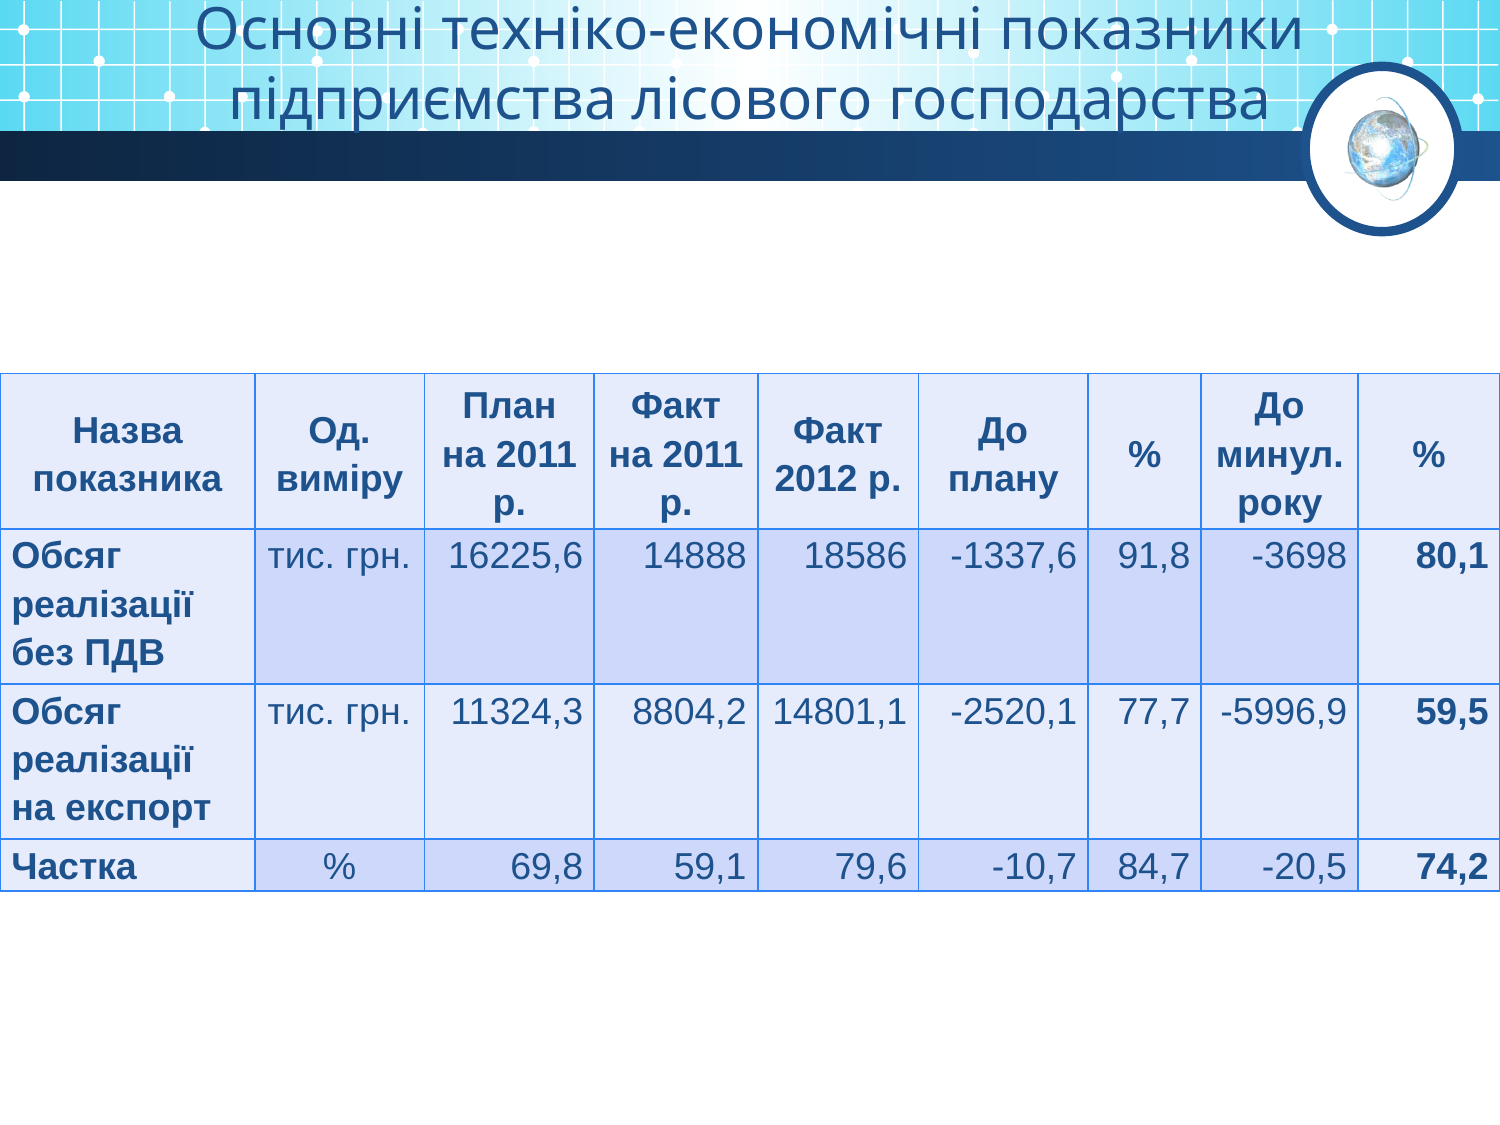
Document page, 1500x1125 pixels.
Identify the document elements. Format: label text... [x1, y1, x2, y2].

table_header % [1089, 374, 1200, 528]
table_cell 80,1 [1359, 530, 1499, 683]
table_cell тис. грн. [256, 530, 424, 683]
table_cell 11324,3 [425, 685, 593, 838]
table_header Факт 2012 р. [759, 374, 918, 528]
table_cell 69,8 [425, 840, 593, 890]
table_header План на 2011 р. [425, 374, 593, 528]
table_cell -3698 [1202, 530, 1357, 683]
table_header До плану [919, 374, 1087, 528]
table_cell Частка [1, 840, 254, 890]
table_cell 14801,1 [759, 685, 918, 838]
table_cell -10,7 [919, 840, 1087, 890]
table_header До минул. року [1202, 374, 1357, 528]
table_header Факт на 2011 р. [595, 374, 757, 528]
table_cell -2520,1 [919, 685, 1087, 838]
table_cell 14888 [595, 530, 757, 683]
table_cell Обсяг реалізації на експорт [1, 685, 254, 838]
table_cell -20,5 [1202, 840, 1357, 890]
table_cell 74,2 [1359, 840, 1499, 890]
table_cell % [256, 840, 424, 890]
table_cell -5996,9 [1202, 685, 1357, 838]
table_cell 79,6 [759, 840, 918, 890]
table_header Од. виміру [256, 374, 424, 528]
table_cell 18586 [759, 530, 918, 683]
table_cell 84,7 [1089, 840, 1200, 890]
table_cell Обсяг реалізації без ПДВ [1, 530, 254, 683]
text_box Основні техніко-економічні показники підприємства лісового господарства [0, 0, 1500, 139]
table_cell 91,8 [1089, 530, 1200, 683]
table_cell 16225,6 [425, 530, 593, 683]
table_header % [1359, 374, 1499, 528]
table_cell -1337,6 [919, 530, 1087, 683]
table_cell 77,7 [1089, 685, 1200, 838]
table_cell 59,1 [595, 840, 757, 890]
table_header Назва показника [1, 374, 254, 528]
table_cell тис. грн. [256, 685, 424, 838]
picture [1310, 139, 1454, 226]
table_cell 8804,2 [595, 685, 757, 838]
table_cell 59,5 [1359, 685, 1499, 838]
